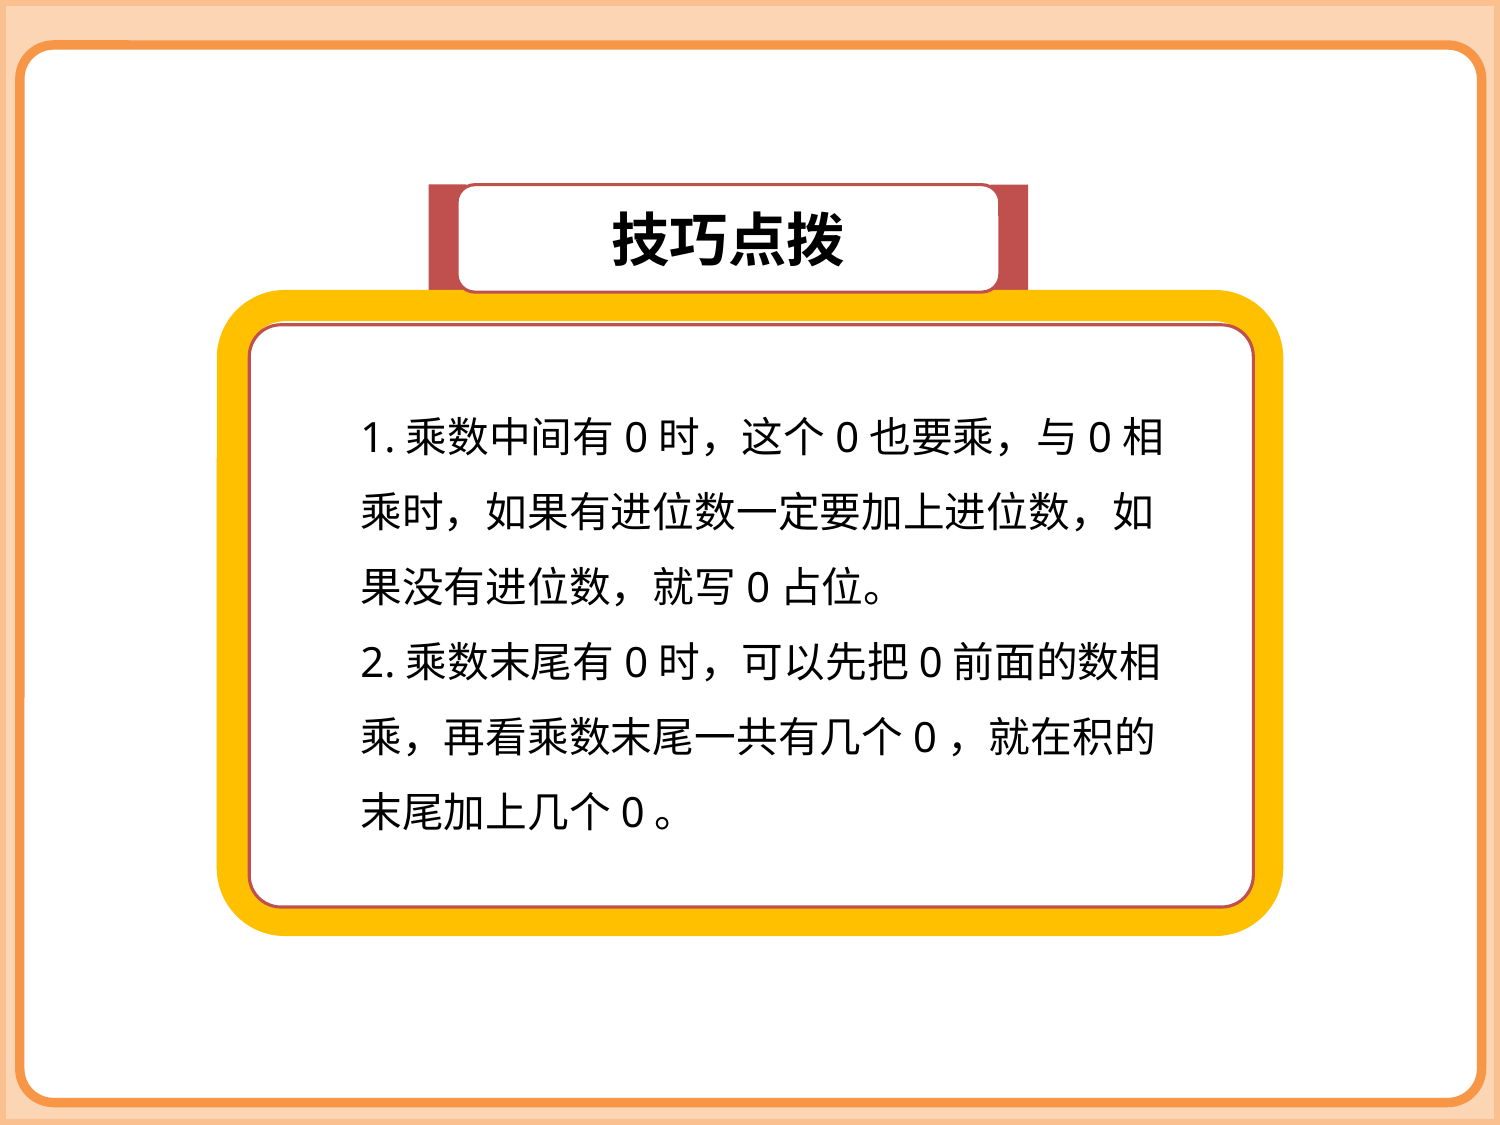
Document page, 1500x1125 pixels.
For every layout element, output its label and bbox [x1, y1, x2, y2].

text_box [232, 184, 1268, 921]
